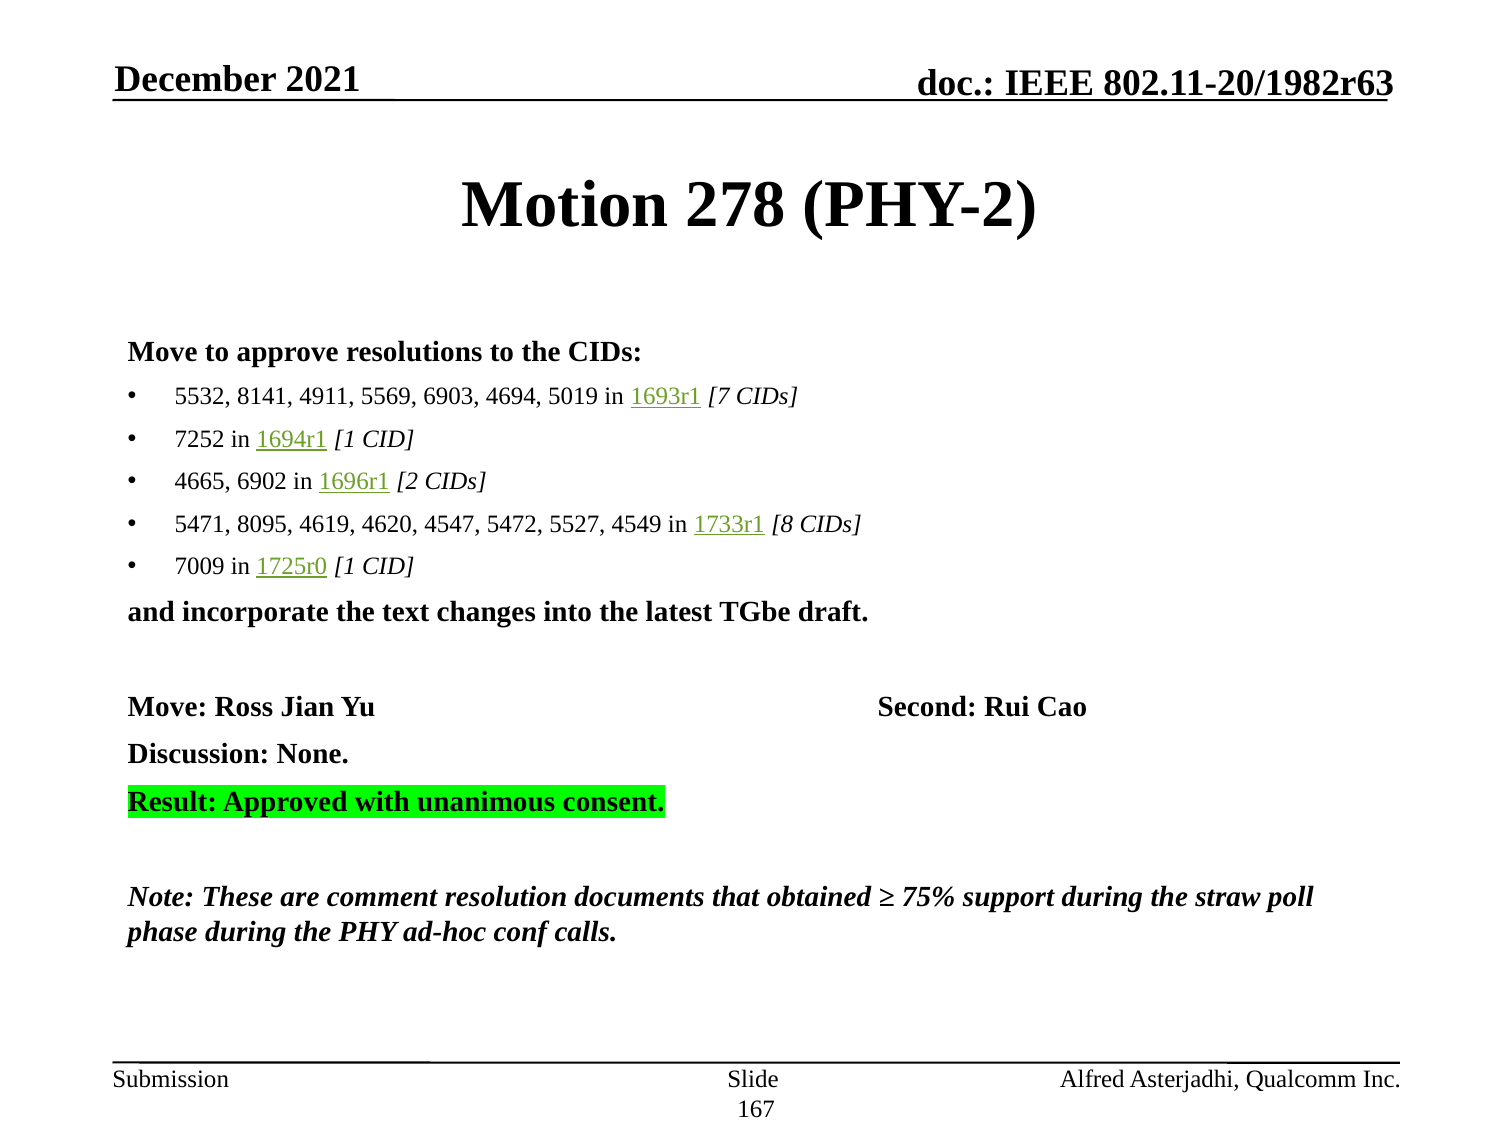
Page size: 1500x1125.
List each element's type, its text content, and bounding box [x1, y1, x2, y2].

title Motion 278 (PHY-2) [112, 112, 1388, 288]
slide_number Slide 167 [712, 1061, 800, 1123]
list Move to approve resolutions to the CIDs: 5532, 8141, 4911, 5569, 6903, 4694, 5019 in 1693r1 [7 CIDs] 7252 in 1694r1 [1 CID] 4665, 6902 in 1696r1 [2 CIDs] 5471, 8095, 4619, 4620, 4547, 5472, 5527, 4549 in 1733r1 [8 CIDs] 7009 in 1725r0 [1 CID] and incorporate the text changes into the latest TGbe draft. Move: Ross Jian Yu Second: Rui Cao Discussion: None. Result: Approved with unanimous consent. Note: These are comment resolution documents that obtained ≥ 75% support during the straw poll phase during the PHY ad-hoc conf calls. [112, 324, 1388, 1063]
footer Alfred Asterjadhi, Qualcomm Inc. [878, 1061, 1402, 1093]
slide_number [114, 54, 423, 100]
